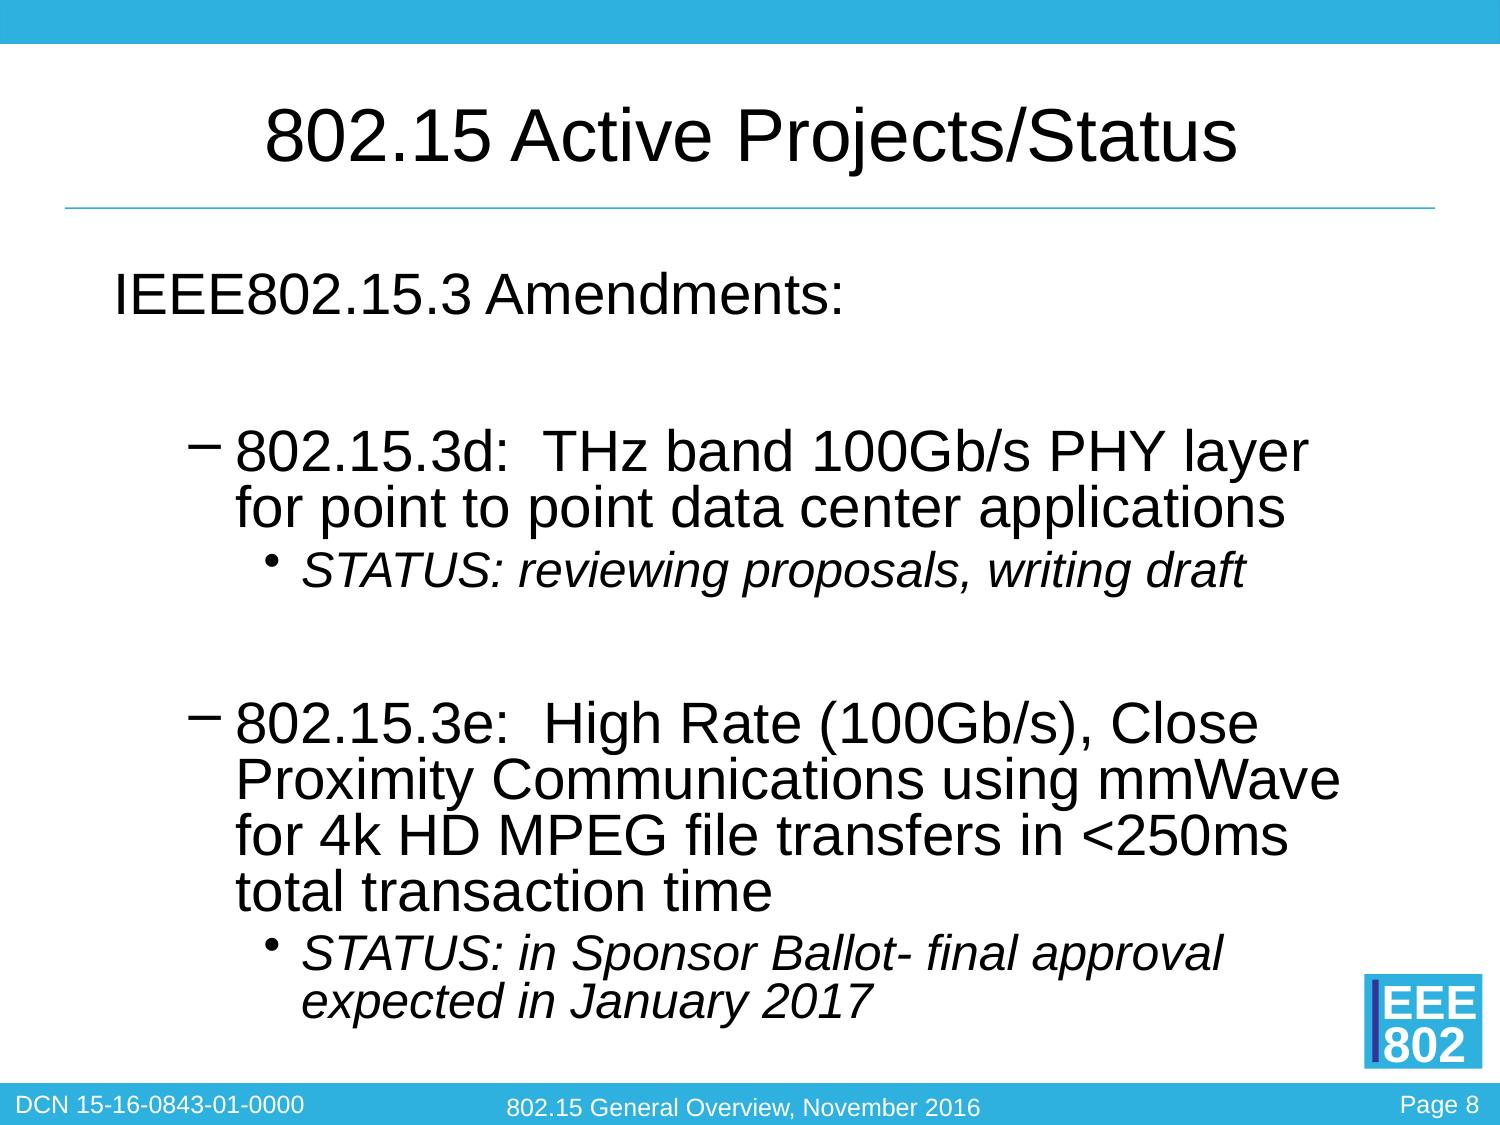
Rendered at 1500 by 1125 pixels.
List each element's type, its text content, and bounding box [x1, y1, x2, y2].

title 802.15 Active Projects/Status [76, 66, 1427, 197]
list IEEE802.15.3 Amendments: 802.15.3d: THz band 100Gb/s PHY layer for point to point data center applications STATUS: reviewing proposals, writing draft 802.15.3e: High Rate (100Gb/s), Close Proximity Communications using mmWave for 4k HD MPEG file transfers in <250ms total transaction time STATUS: in Sponsor Ballot- final approval expected in January 2017 [98, 262, 1400, 1005]
